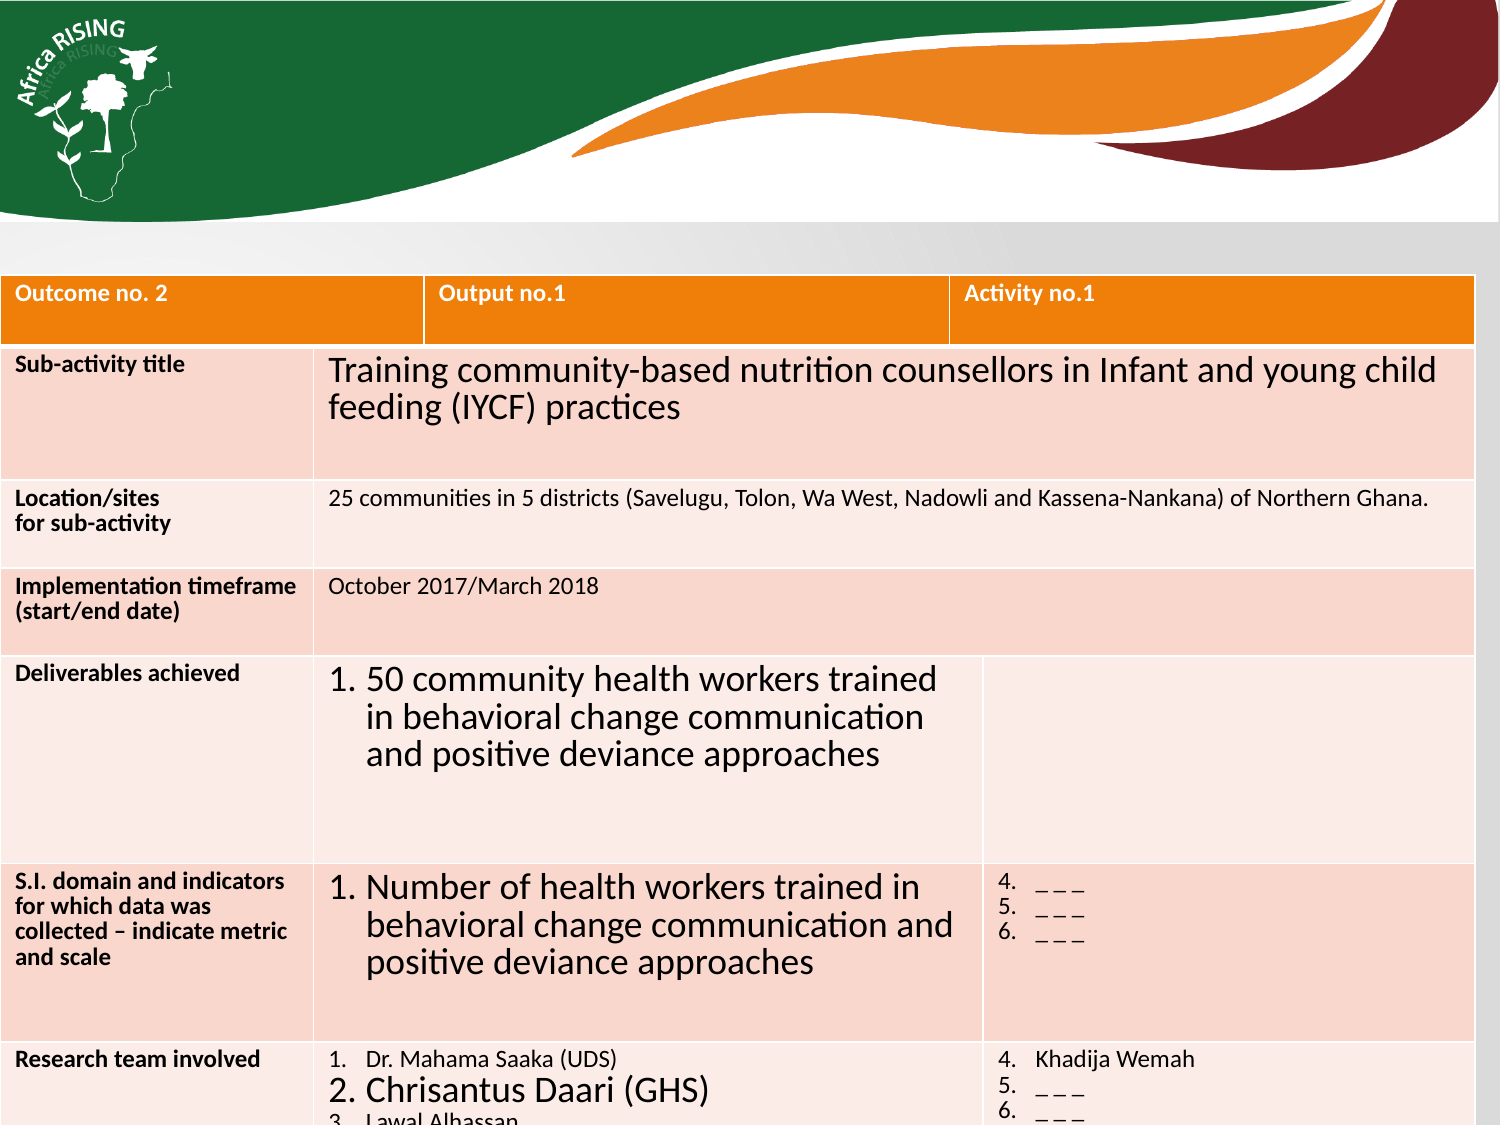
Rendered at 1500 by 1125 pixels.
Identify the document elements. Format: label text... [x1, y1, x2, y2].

table_cell October 2017/March 2018 [314, 569, 1474, 655]
table_cell Number of health workers trained in behavioral change communication and positive deviance approaches [314, 864, 982, 1041]
picture [0, 0, 1499, 222]
table_cell Research team involved [1, 1043, 313, 1125]
table_cell Location/sites for sub-activity [1, 481, 313, 567]
table_cell Dr. Mahama Saaka (UDS) Chrisantus Daari (GHS) Lawal Alhassan [314, 1043, 982, 1125]
table_cell 25 communities in 5 districts (Savelugu, Tolon, Wa West, Nadowli and Kassena-Nankana) of Northern Ghana. [314, 481, 1474, 567]
table_cell _ _ _ _ _ _ _ _ _ [984, 864, 1474, 1041]
table_cell Implementation timeframe (start/end date) [1, 569, 313, 655]
table_cell 50 community health workers trained in behavioral change communication and positive deviance approaches [314, 657, 982, 863]
table_cell [984, 657, 1474, 863]
table_cell S.I. domain and indicators for which data was collected – indicate metric and scale [1, 864, 313, 1041]
table_cell Deliverables achieved [1, 657, 313, 863]
table_header Activity no.1 [950, 276, 1474, 344]
table_header Output no.1 [425, 276, 949, 344]
table_cell Khadija Wemah _ _ _ _ _ _ [984, 1043, 1474, 1125]
table_header Outcome no. 2 [1, 276, 423, 344]
table_cell Sub-activity title [1, 349, 313, 479]
table_cell Training community-based nutrition counsellors in Infant and young child feeding (IYCF) practices [314, 349, 1474, 479]
